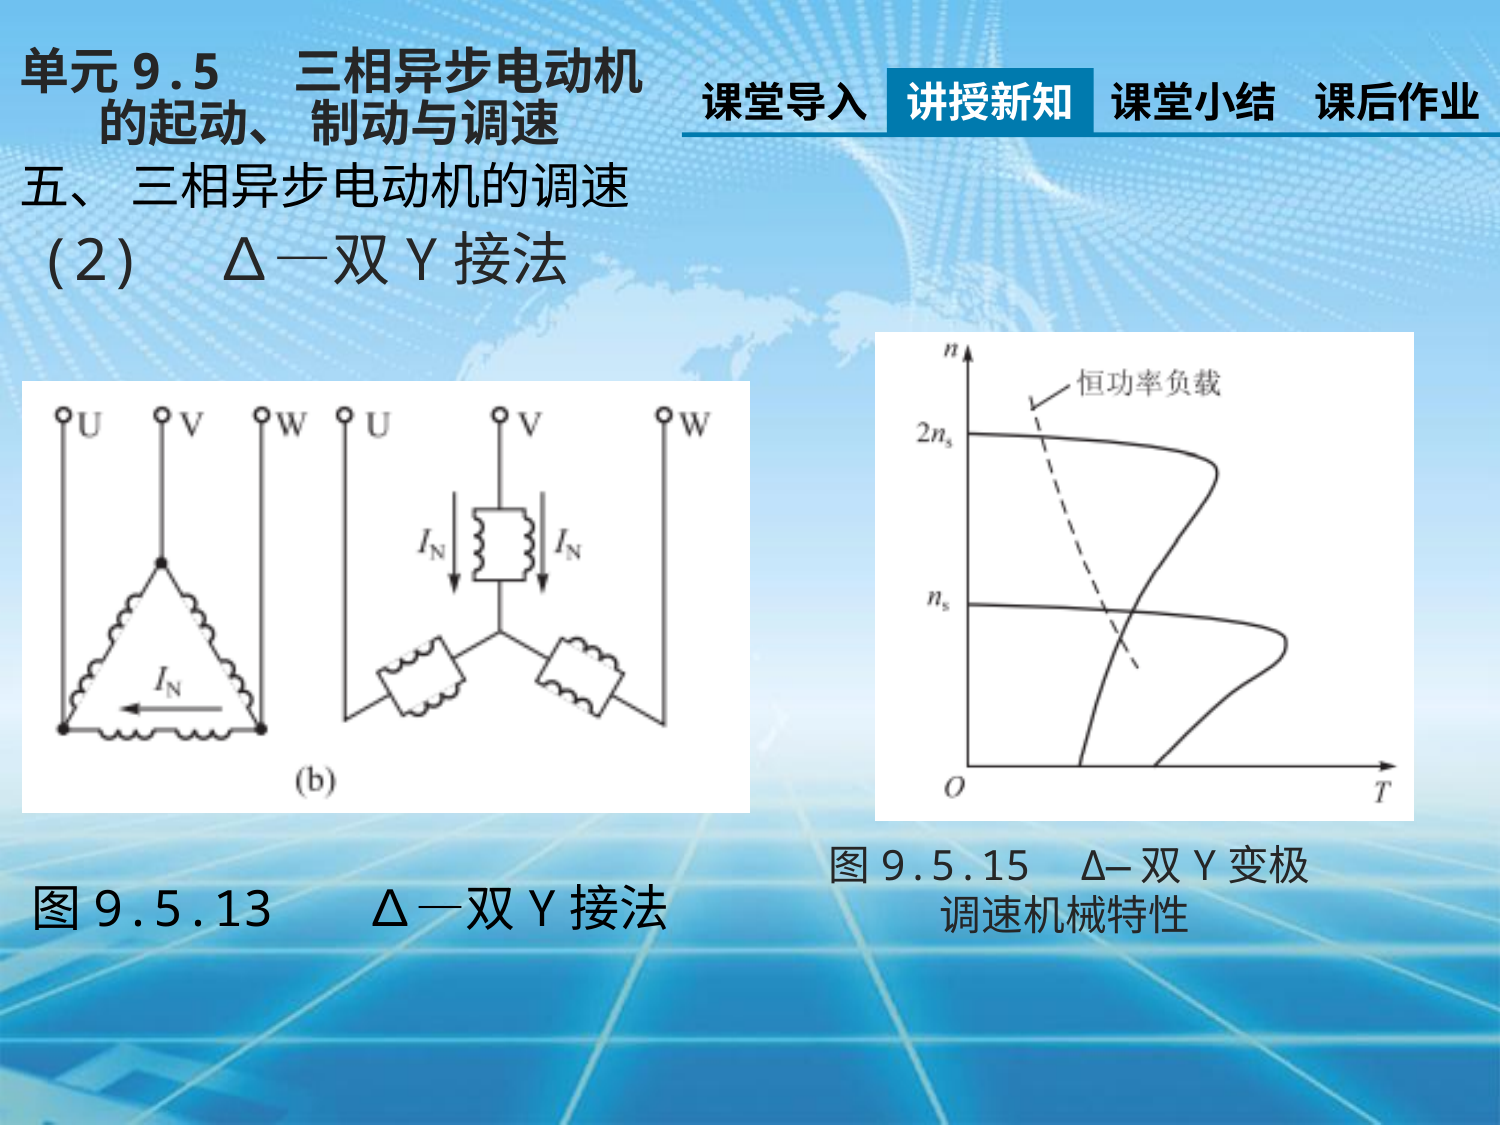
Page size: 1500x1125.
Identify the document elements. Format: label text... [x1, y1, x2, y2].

picture [0, 0, 1500, 1125]
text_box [4, 39, 1500, 160]
text_box 图9.5.13 ∆—双Y接法 [16, 868, 696, 944]
text_box 五、 三相异步电动机的调速 [4, 160, 1355, 225]
text_box (2) ∆—双Y接法 [23, 225, 598, 300]
text_box 图9.5.15 ∆—双Y变极调速机械特性 [812, 831, 1328, 946]
